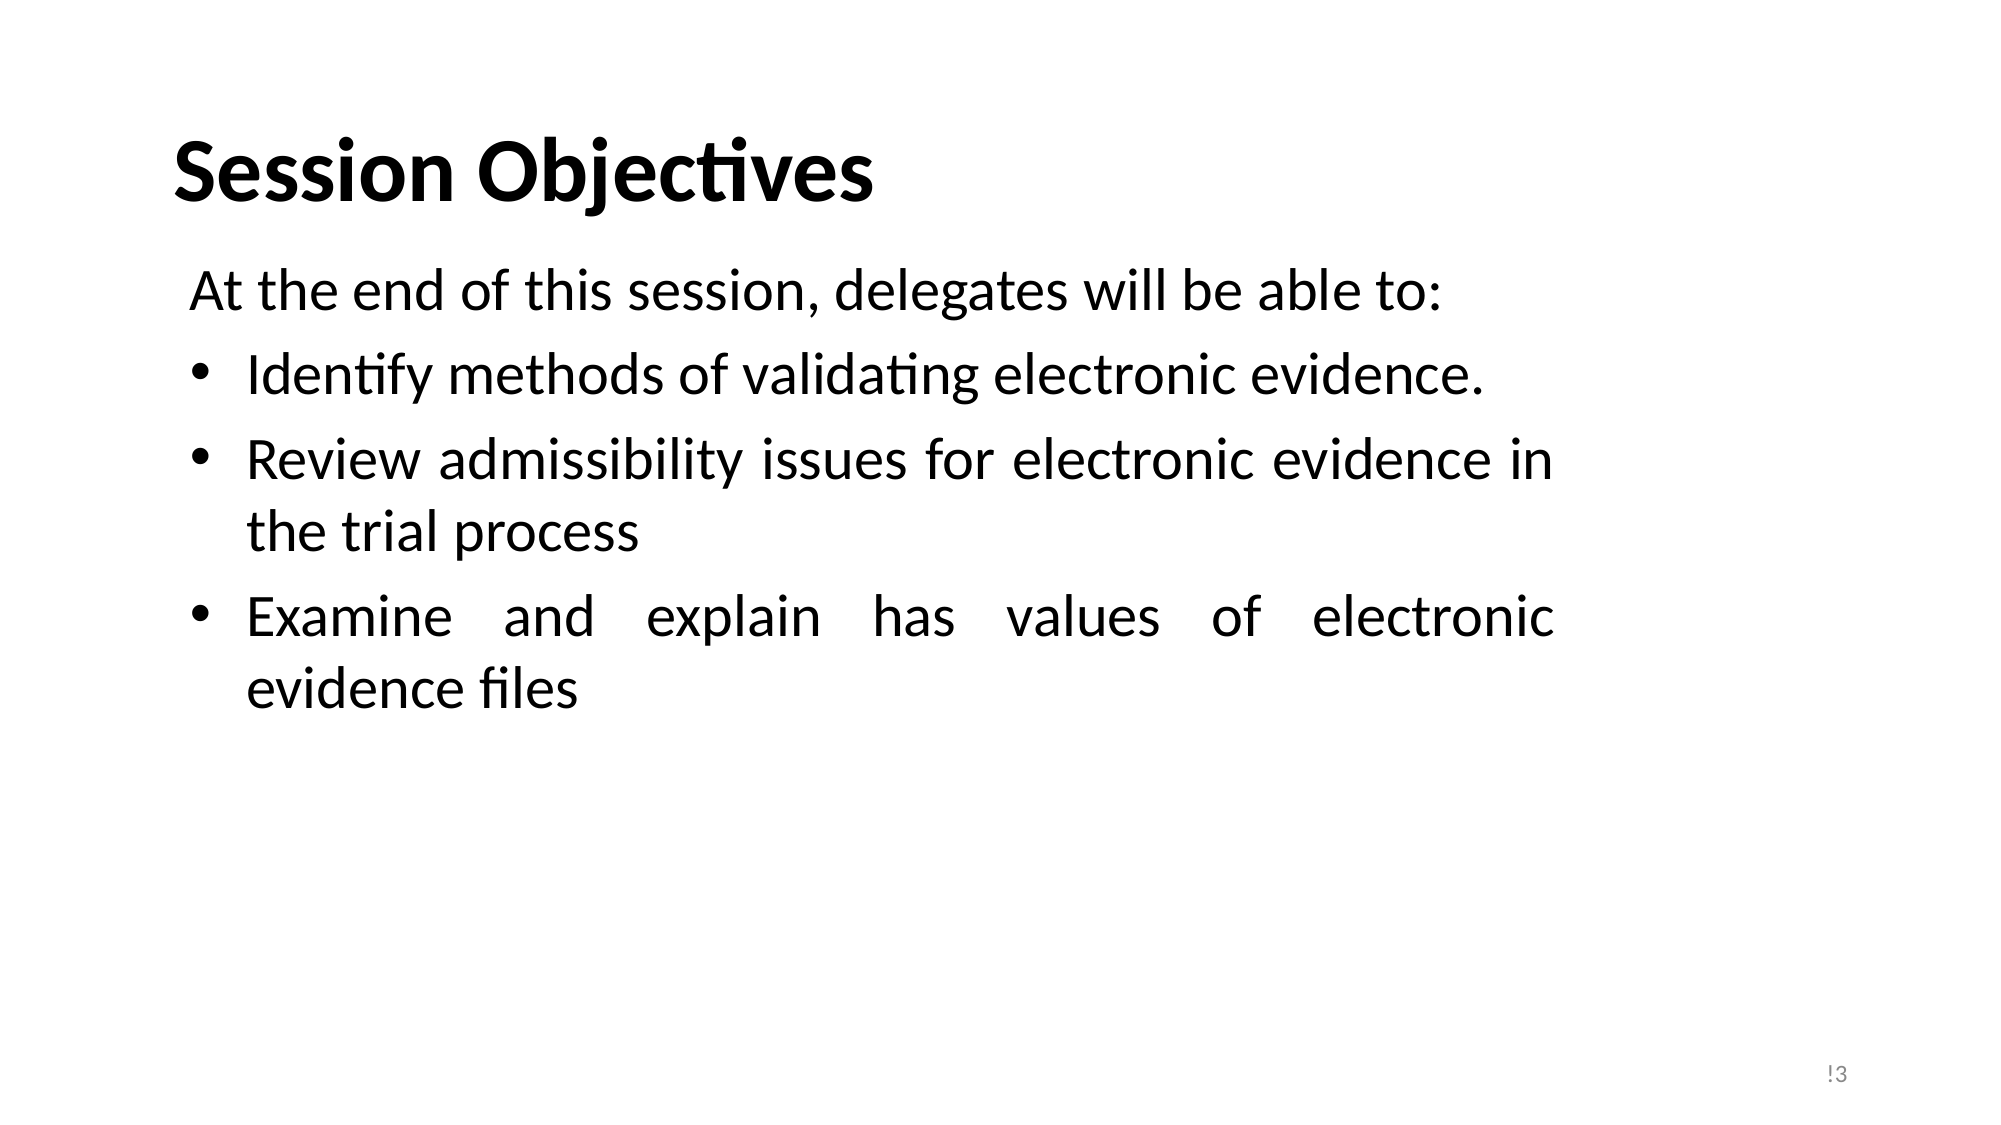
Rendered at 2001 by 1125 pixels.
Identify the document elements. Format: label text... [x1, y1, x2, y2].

slide_number !3 [1412, 1042, 1863, 1103]
text_box At the end of this session, delegates will be able to: Identify methods of validating electronic evidence. Review admissibility issues for electronic evidence in the trial process Examine and explain has values of electronic evidence files [174, 242, 1572, 1036]
title Session Objectives [158, 108, 1509, 236]
